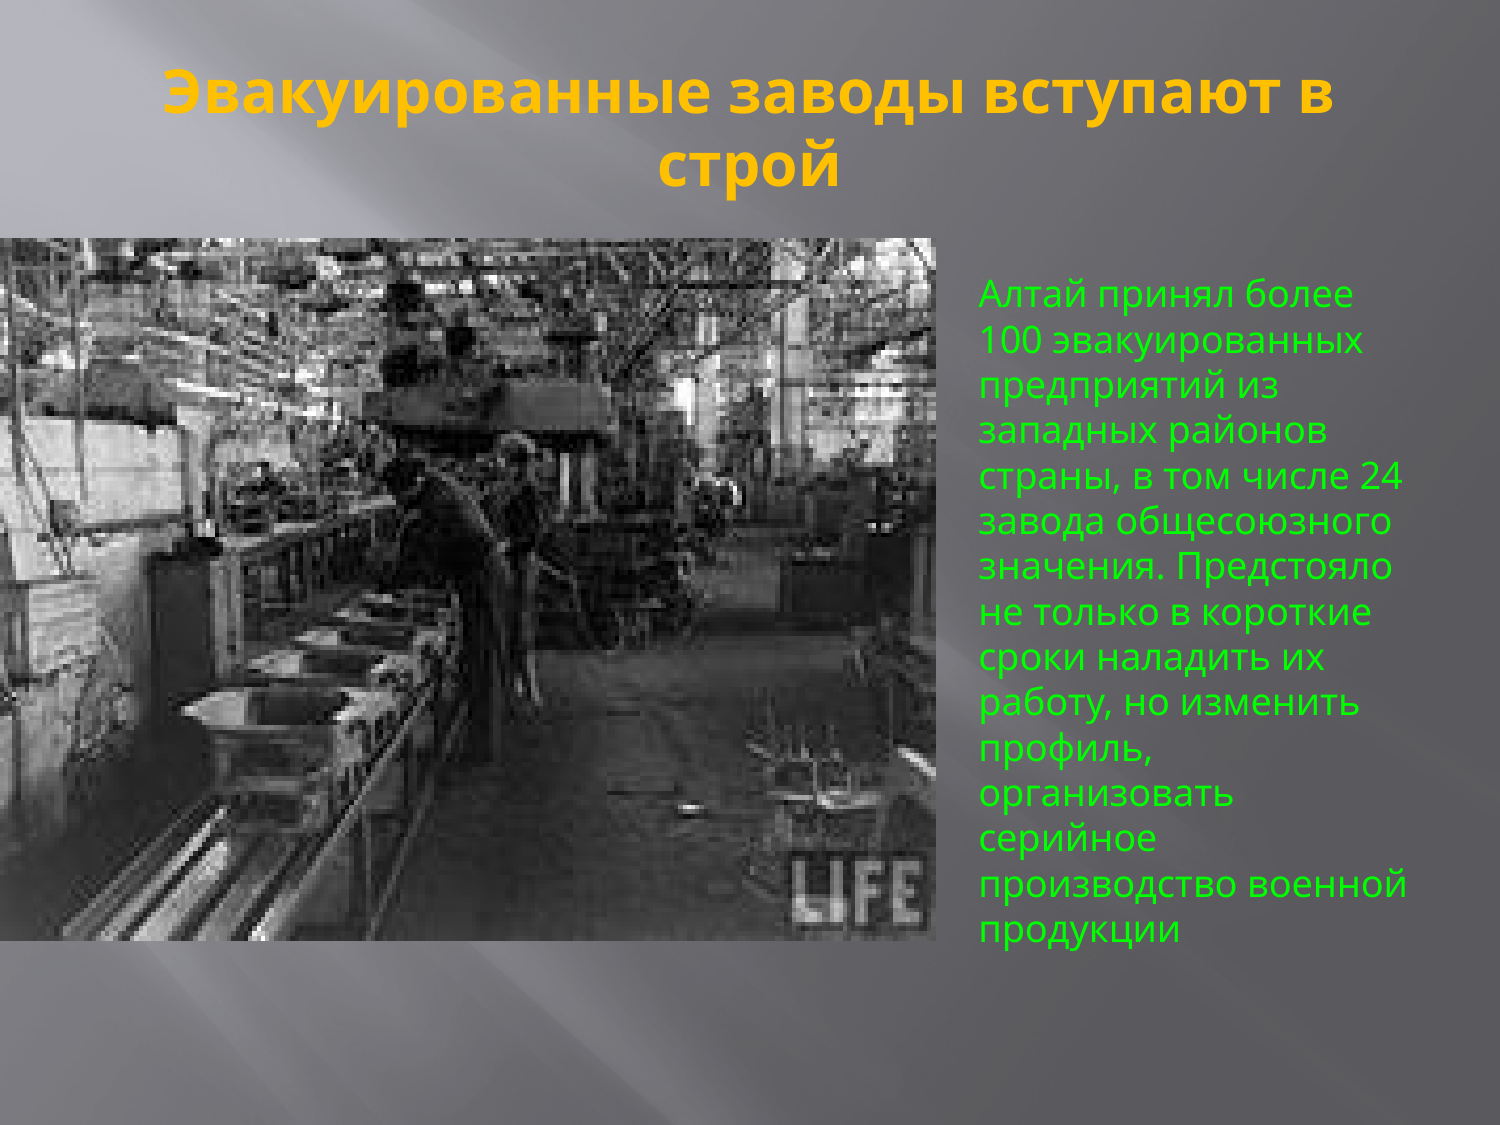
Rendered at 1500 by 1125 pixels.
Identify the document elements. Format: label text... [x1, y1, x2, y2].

title Эвакуированные заводы вступают в строй [75, 45, 1425, 262]
list Алтай принял более 100 эвакуированных предприятий из западных районов страны, в том числе 24 завода общесоюзного значения. Предстояло не только в короткие сроки наладить их работу, но изменить профиль, организовать серийное производство военной продукции [879, 262, 1425, 1005]
picture [0, 238, 937, 941]
